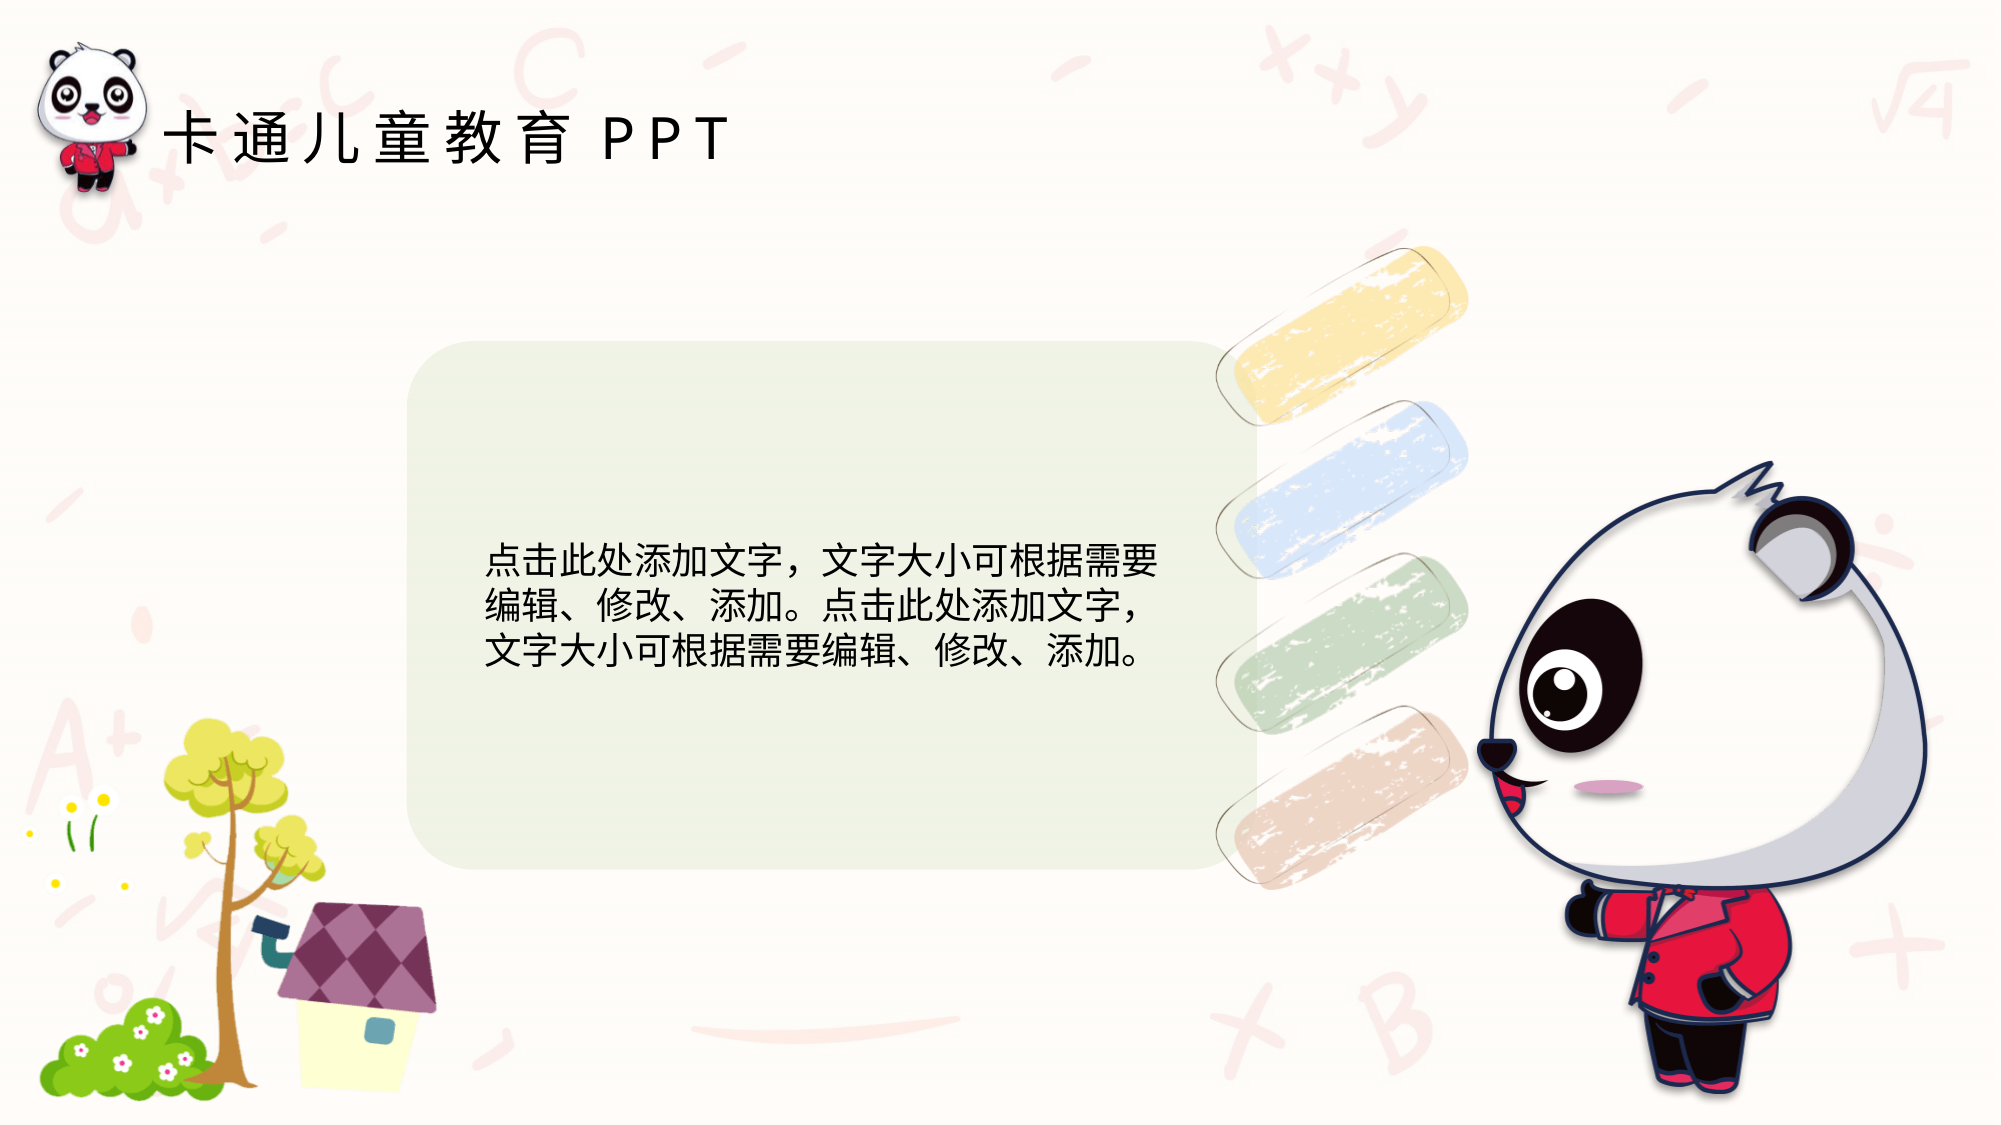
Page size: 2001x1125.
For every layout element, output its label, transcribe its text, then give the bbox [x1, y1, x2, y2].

picture [1477, 429, 1953, 1094]
text_box 卡通儿童教育PPT [153, 94, 759, 179]
picture [1215, 246, 1469, 890]
picture [0, 698, 448, 1125]
picture [33, 31, 153, 196]
text_box 点击此处添加文字，文字大小可根据需要编辑、修改、添加。点击此处添加文字，文字大小可根据需要编辑、修改、添加。 [469, 529, 1195, 680]
text_box [405, 340, 1215, 871]
